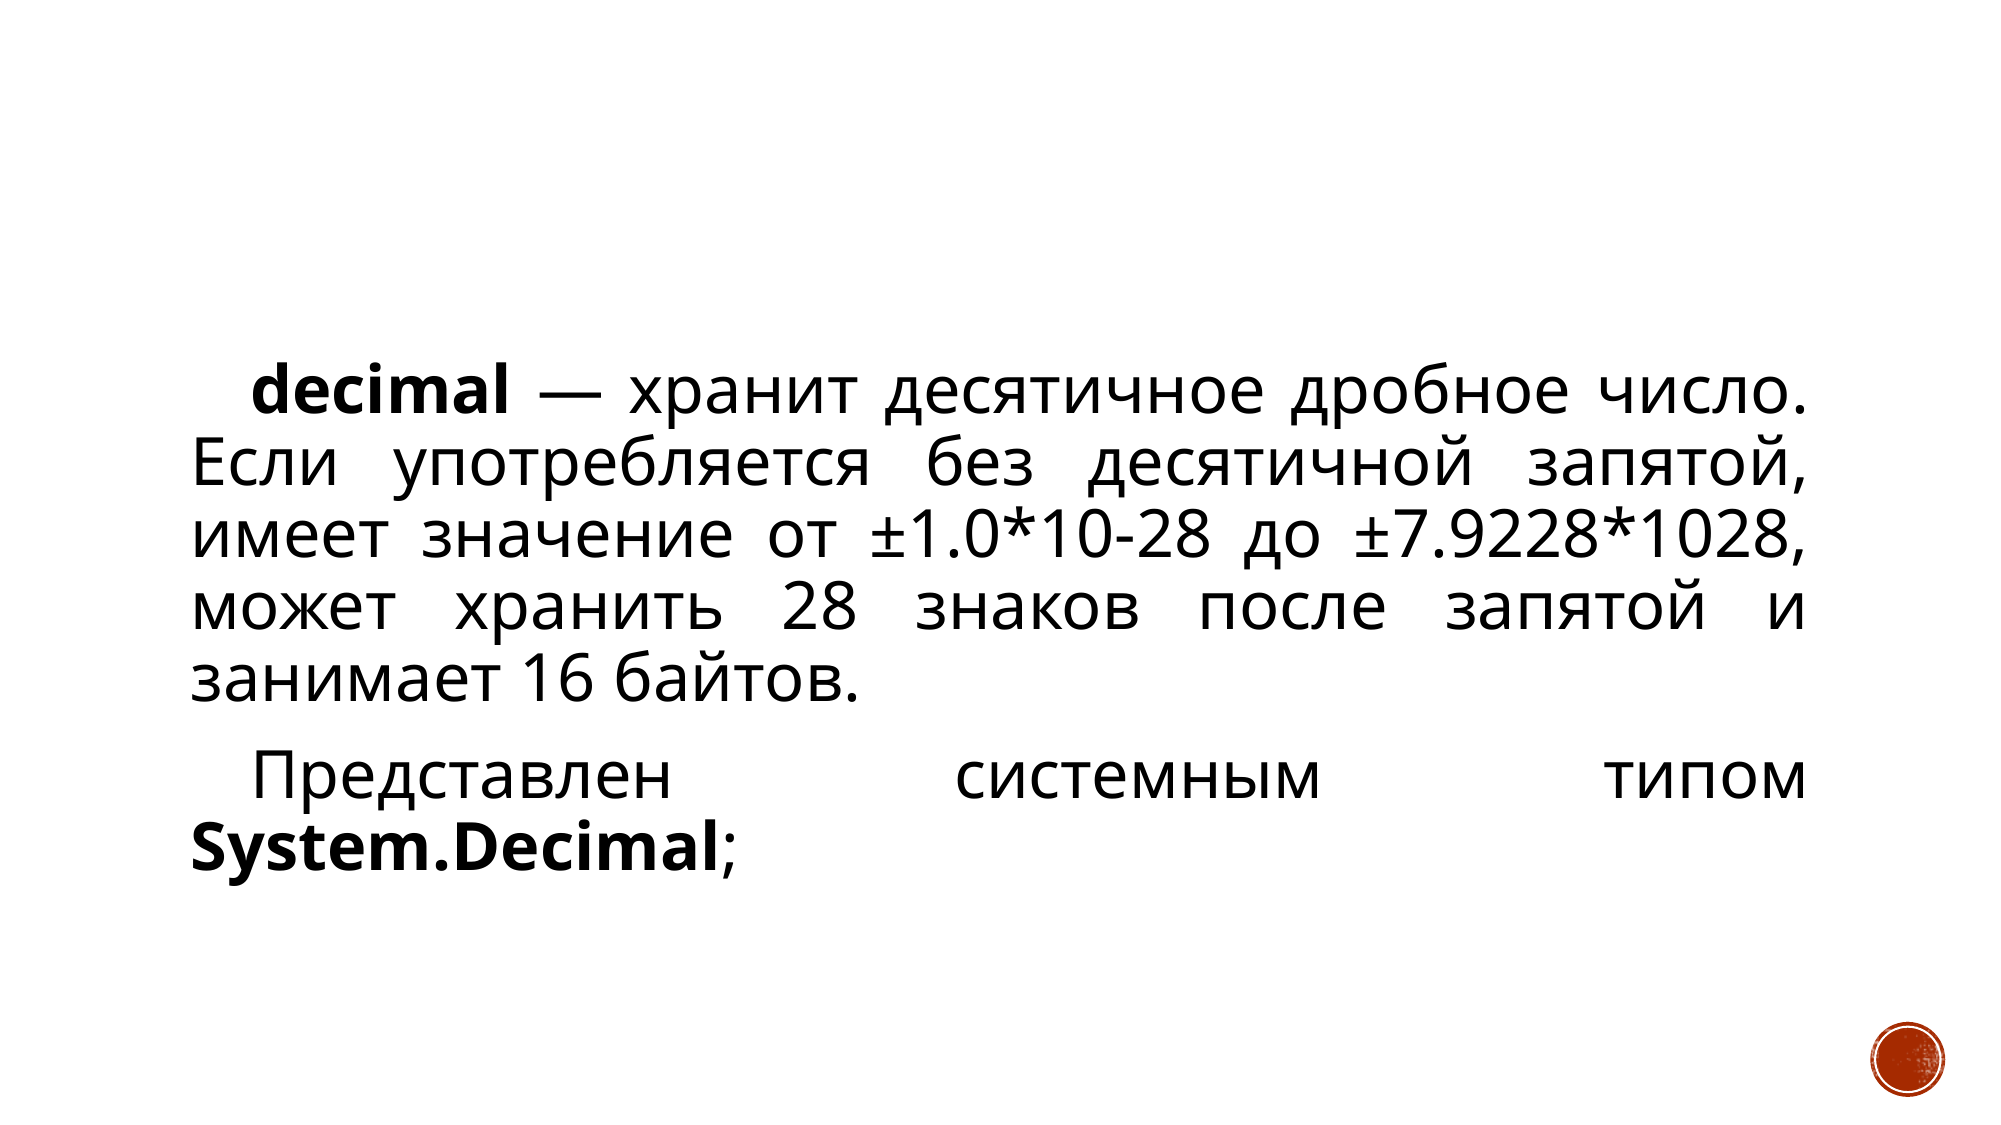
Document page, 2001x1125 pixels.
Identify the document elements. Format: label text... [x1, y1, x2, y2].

list decimal — хранит десятичное дробное число. Если употребляется без десятичной запятой, имеет значение от ±1.0*10-28 до ±7.9228*1028, может хранить 28 знаков после запятой и занимает 16 байтов. Представлен системным типом System.Decimal; [175, 348, 1826, 1013]
